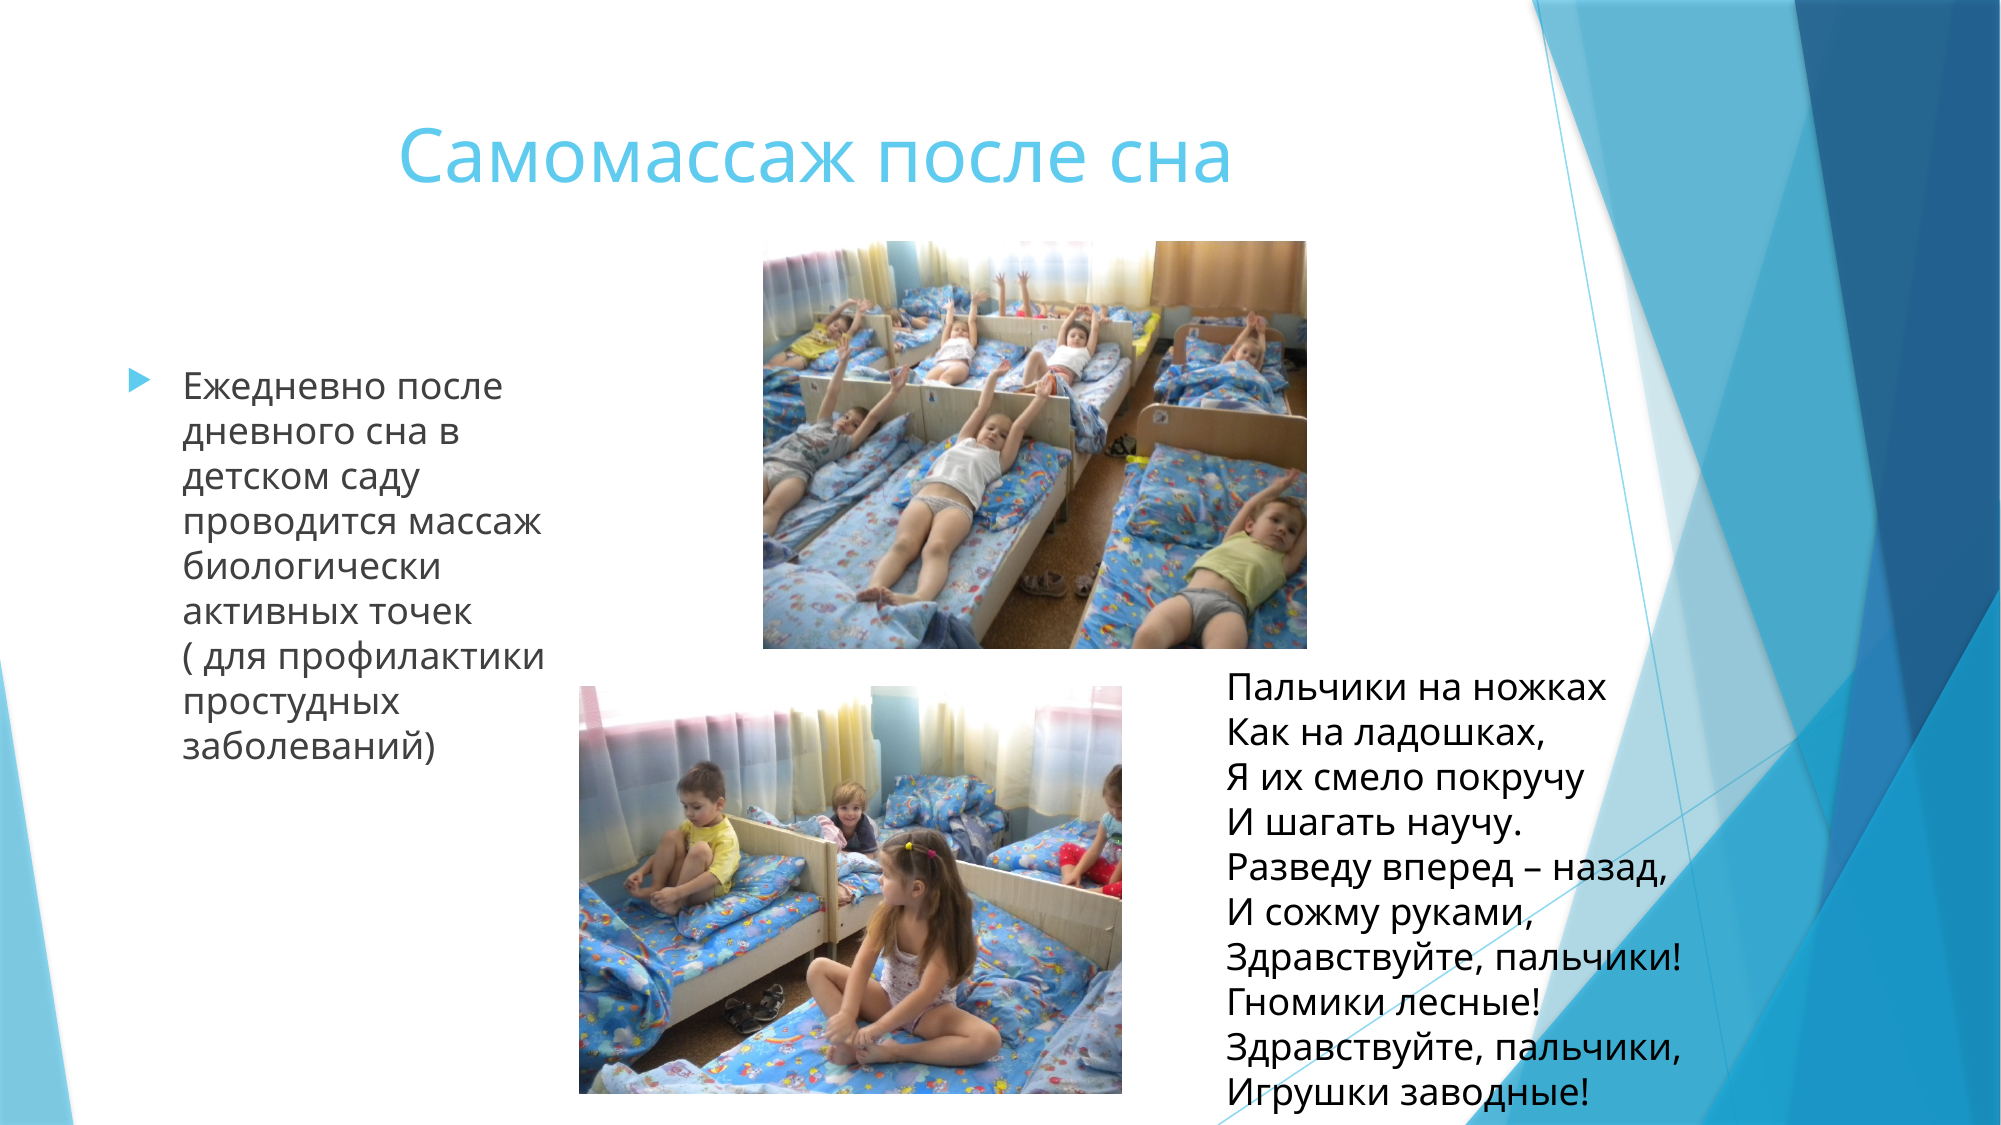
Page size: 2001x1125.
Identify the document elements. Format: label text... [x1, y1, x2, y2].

picture [763, 241, 1307, 650]
list Ежедневно после дневного сна в детском саду проводится массаж биологически активных точек ( для профилактики простудных заболеваний) [111, 354, 580, 944]
title Самомассаж после сна [111, 99, 1522, 317]
text_box Пальчики на ножках Как на ладошках, Я их смело покручу И шагать научу. Разведу вперед – назад, И сожму руками, Здравствуйте, пальчики! Гномики лесные! Здравствуйте, пальчики, Игрушки заводные! [1211, 655, 1887, 1121]
picture [579, 686, 1123, 1094]
